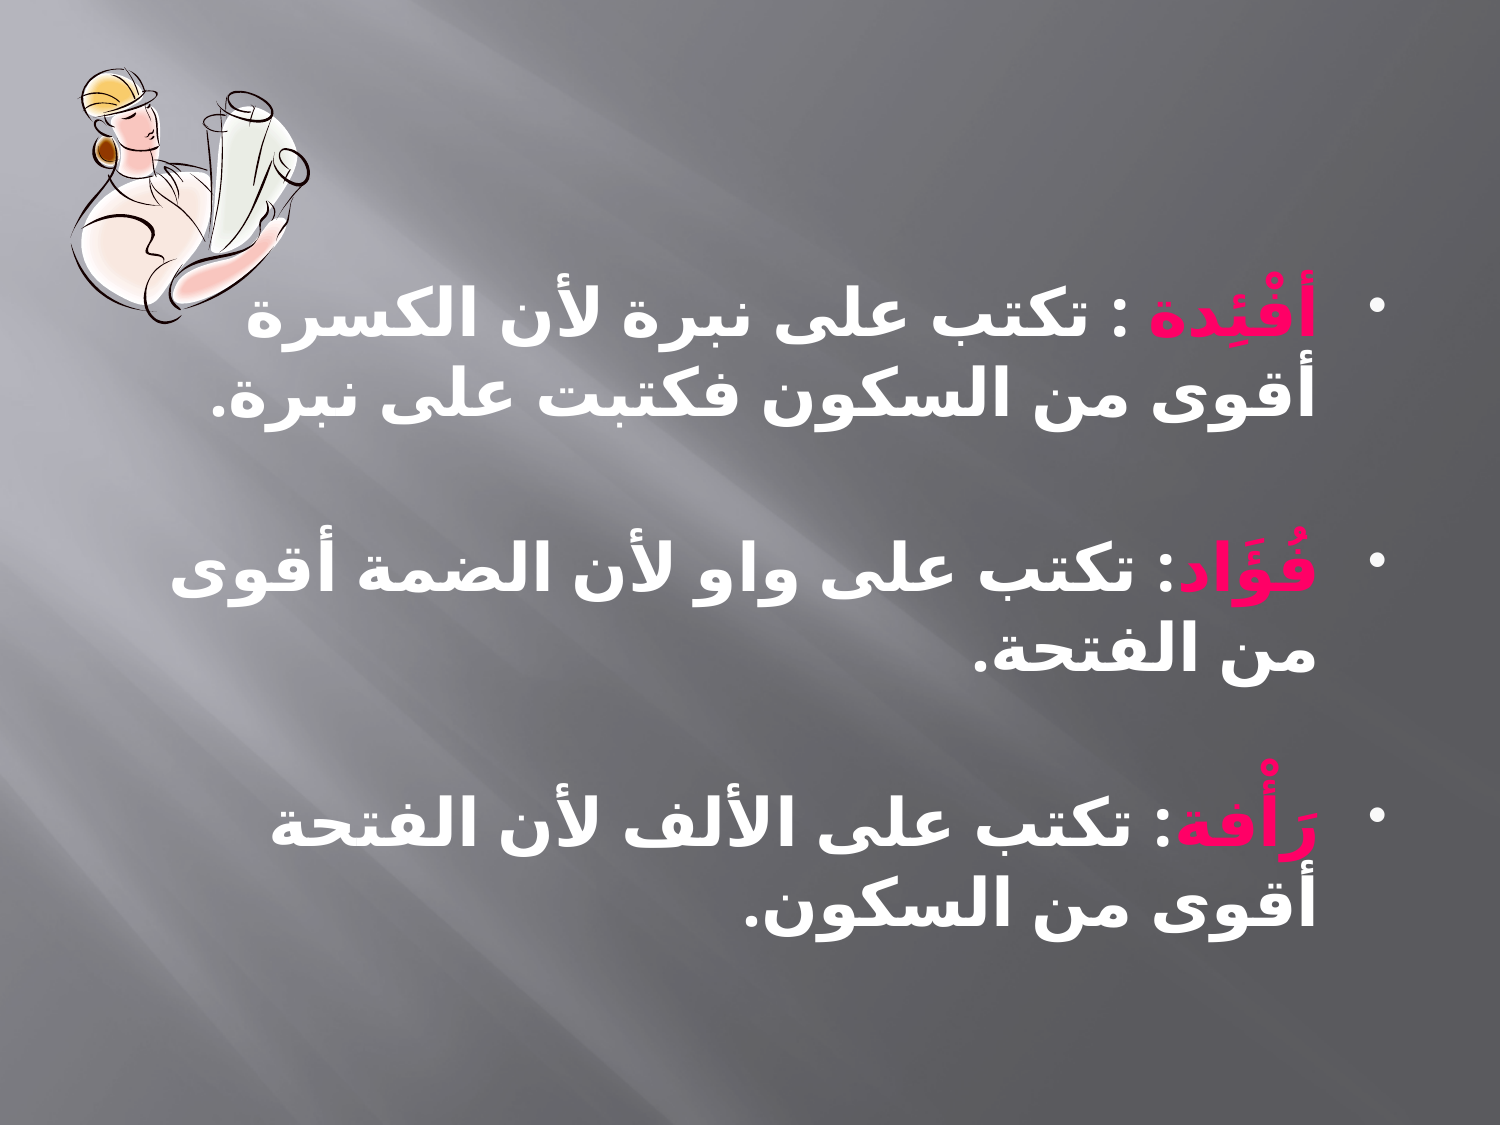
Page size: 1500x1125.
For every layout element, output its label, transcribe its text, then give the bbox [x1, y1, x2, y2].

list أفْئِدة : تكتب على نبرة لأن الكسرة أقوى من السكون فكتبت على نبرة. فُؤَاد: تكتب على واو لأن الضمة أقوى من الفتحة. رَأْفة: تكتب على الألف لأن الفتحة أقوى من السكون. [75, 262, 1425, 1035]
picture [42, 39, 304, 315]
